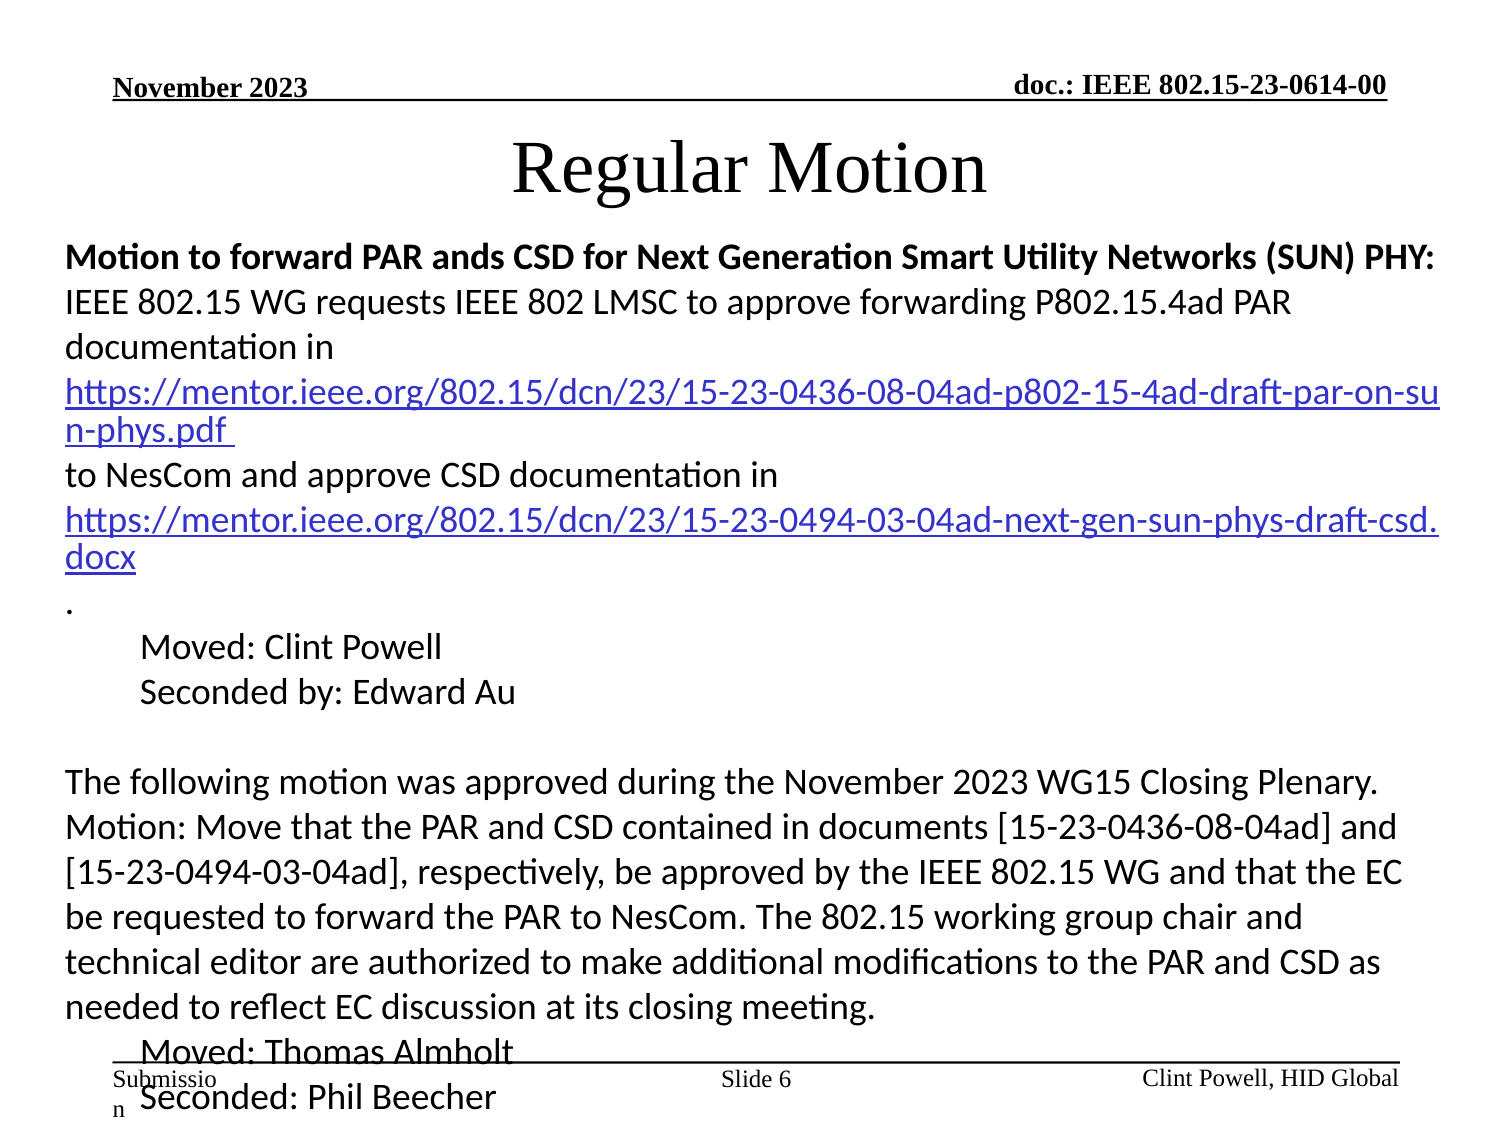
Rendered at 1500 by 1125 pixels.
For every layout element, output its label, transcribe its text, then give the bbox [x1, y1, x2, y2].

text_box Motion to forward PAR ands CSD for Next Generation Smart Utility Networks (SUN) PHY: IEEE 802.15 WG requests IEEE 802 LMSC to approve forwarding P802.15.4ad PAR documentation in https://mentor.ieee.org/802.15/dcn/23/15-23-0436-08-04ad-p802-15-4ad-draft-par-on-sun-phys.pdf to NesCom and approve CSD documentation in https://mentor.ieee.org/802.15/dcn/23/15-23-0494-03-04ad-next-gen-sun-phys-draft-csd.docx. Moved: Clint Powell Seconded by: Edward Au The following motion was approved during the November 2023 WG15 Closing Plenary. Motion: Move that the PAR and CSD contained in documents [15-23-0436-08-04ad] and [15-23-0494-03-04ad], respectively, be approved by the IEEE 802.15 WG and that the EC be requested to forward the PAR to NesCom. The 802.15 working group chair and technical editor are authorized to make additional modifications to the PAR and CSD as needed to reflect EC discussion at its closing meeting. Moved: Thomas Almholt Seconded: Phil Beecher No discussion, DVL vote: 34/1/4 (Y/N/A) [49, 224, 1463, 1125]
text_box Regular Motion [112, 75, 1388, 250]
